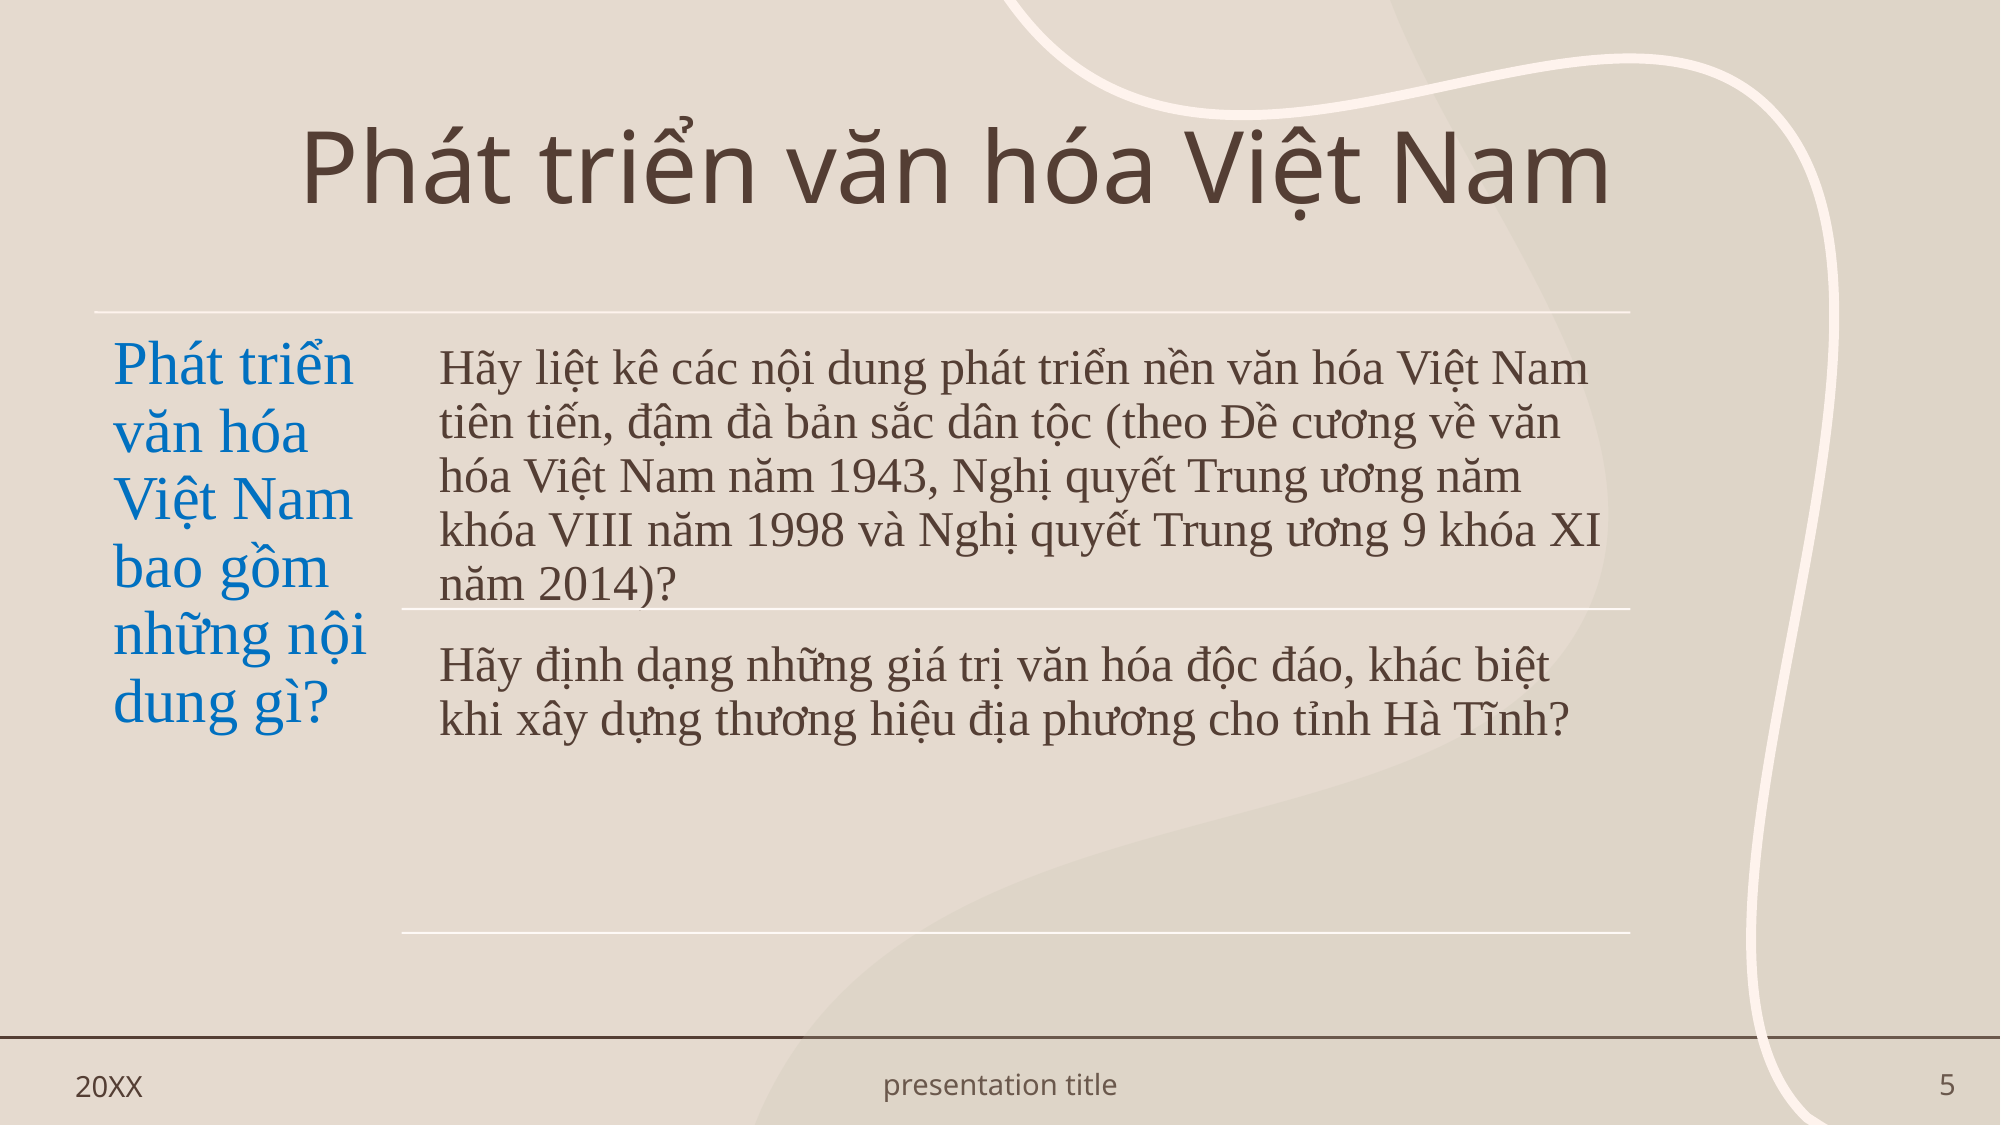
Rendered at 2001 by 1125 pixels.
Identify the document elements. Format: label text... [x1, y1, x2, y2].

slide_number 20XX [60, 1060, 222, 1112]
title Phát triển văn hóa Việt Nam [94, 115, 1820, 227]
slide_number 5 [1808, 1060, 1971, 1112]
footer presentation title [718, 1060, 1283, 1112]
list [94, 311, 1631, 948]
